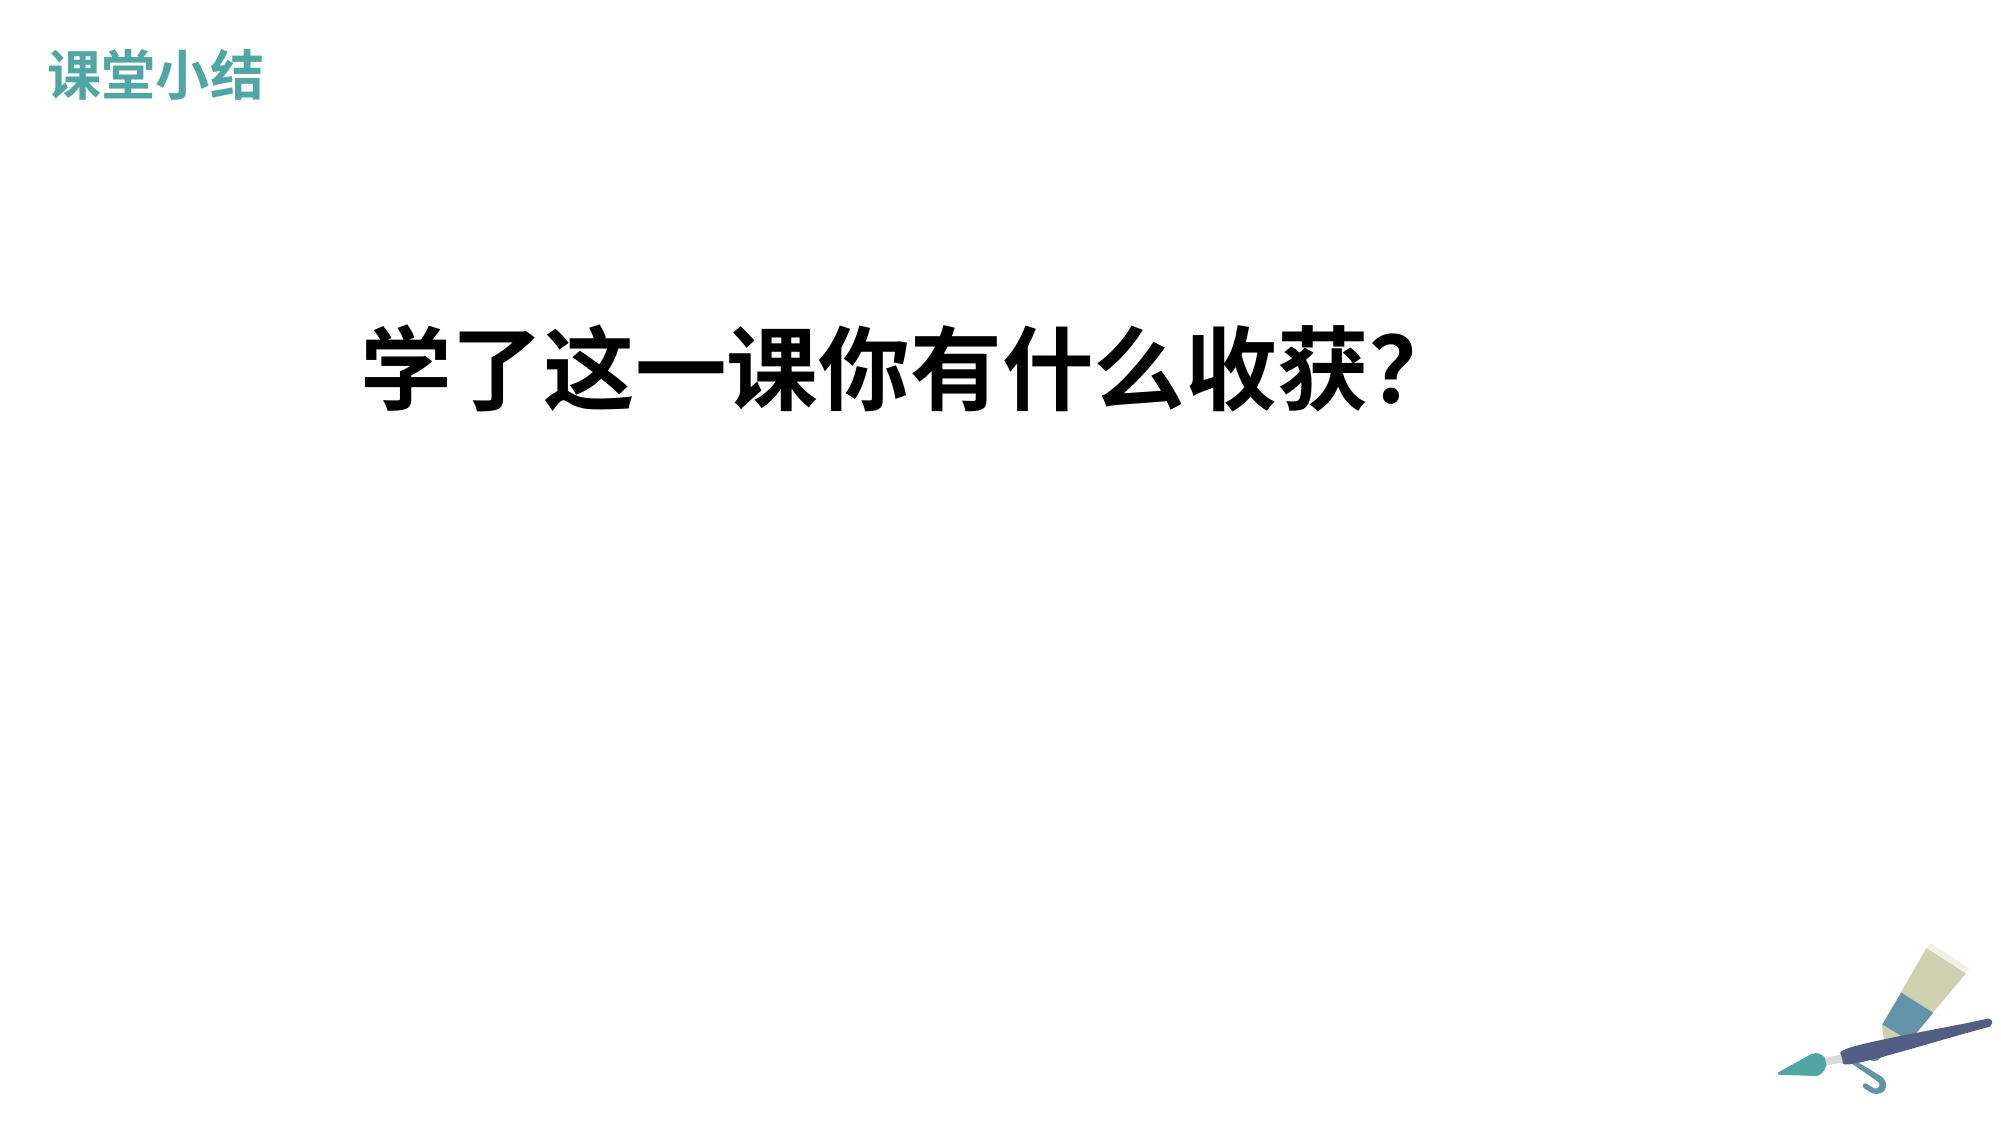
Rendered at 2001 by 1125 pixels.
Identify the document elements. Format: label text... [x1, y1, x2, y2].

text_box 课堂小结 [32, 33, 347, 114]
text_box 学了这一课你有什么收获？ [318, 304, 1477, 430]
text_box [1811, 945, 1974, 1125]
